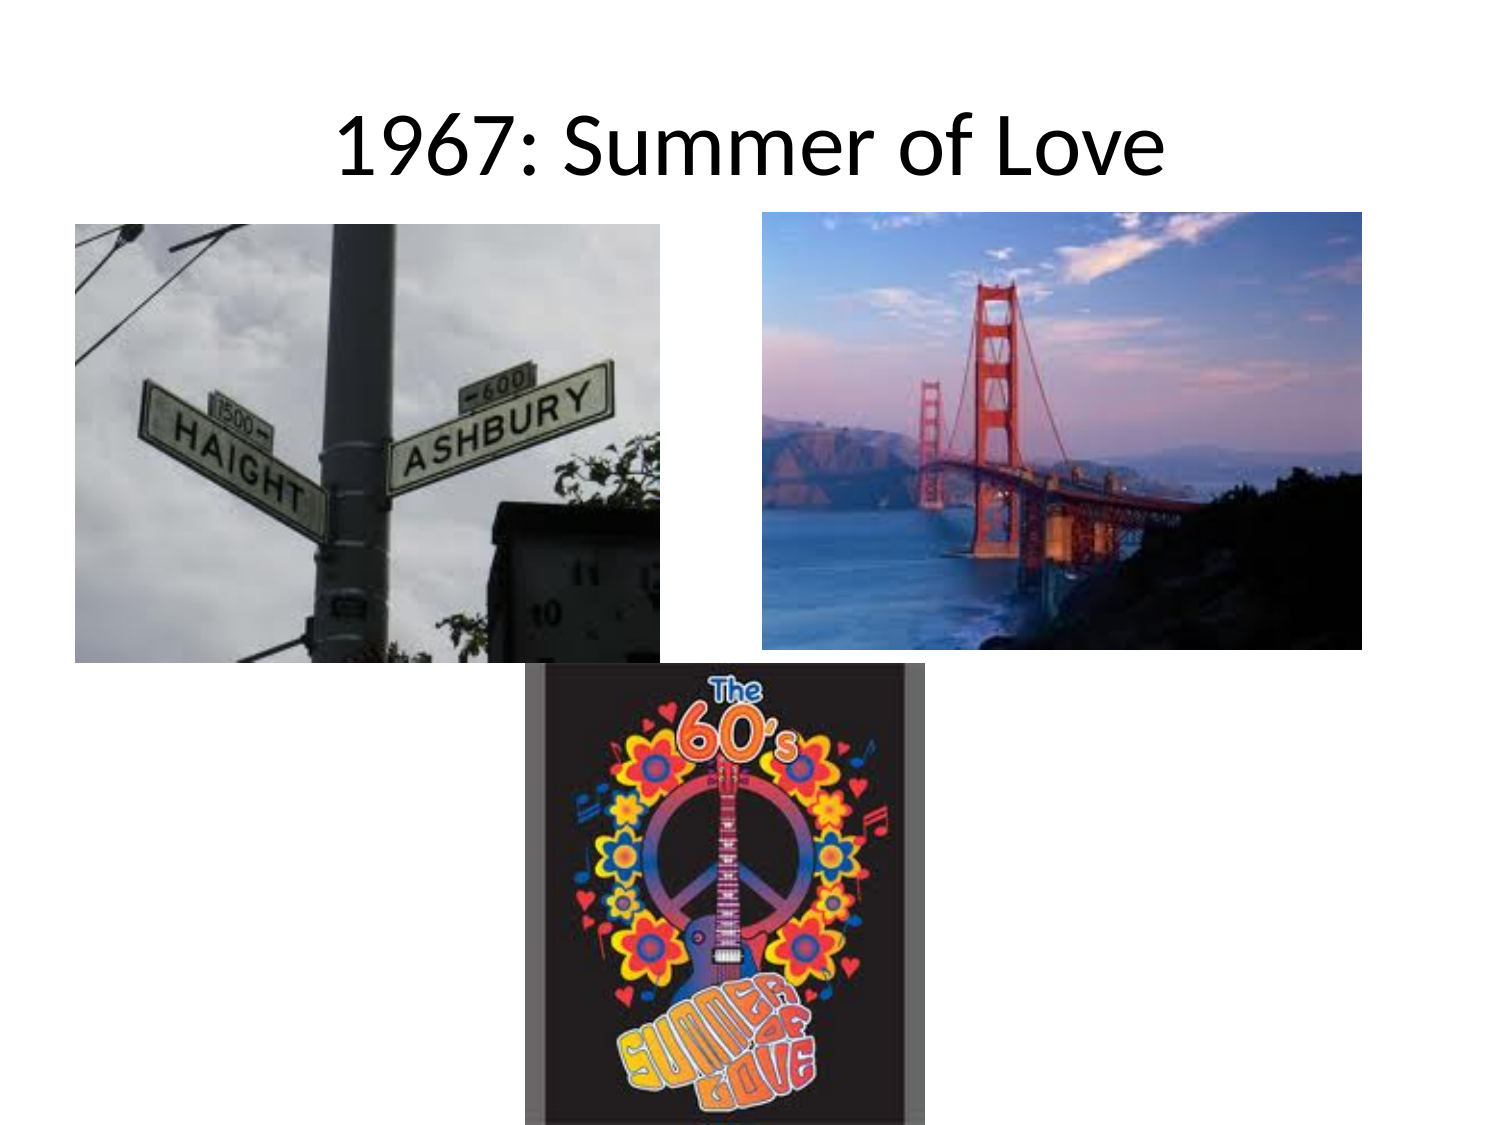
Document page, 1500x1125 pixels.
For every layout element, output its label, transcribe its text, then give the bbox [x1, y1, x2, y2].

picture [762, 212, 1362, 651]
picture [524, 663, 926, 1125]
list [74, 224, 660, 663]
title 1967: Summer of Love [75, 45, 1425, 233]
